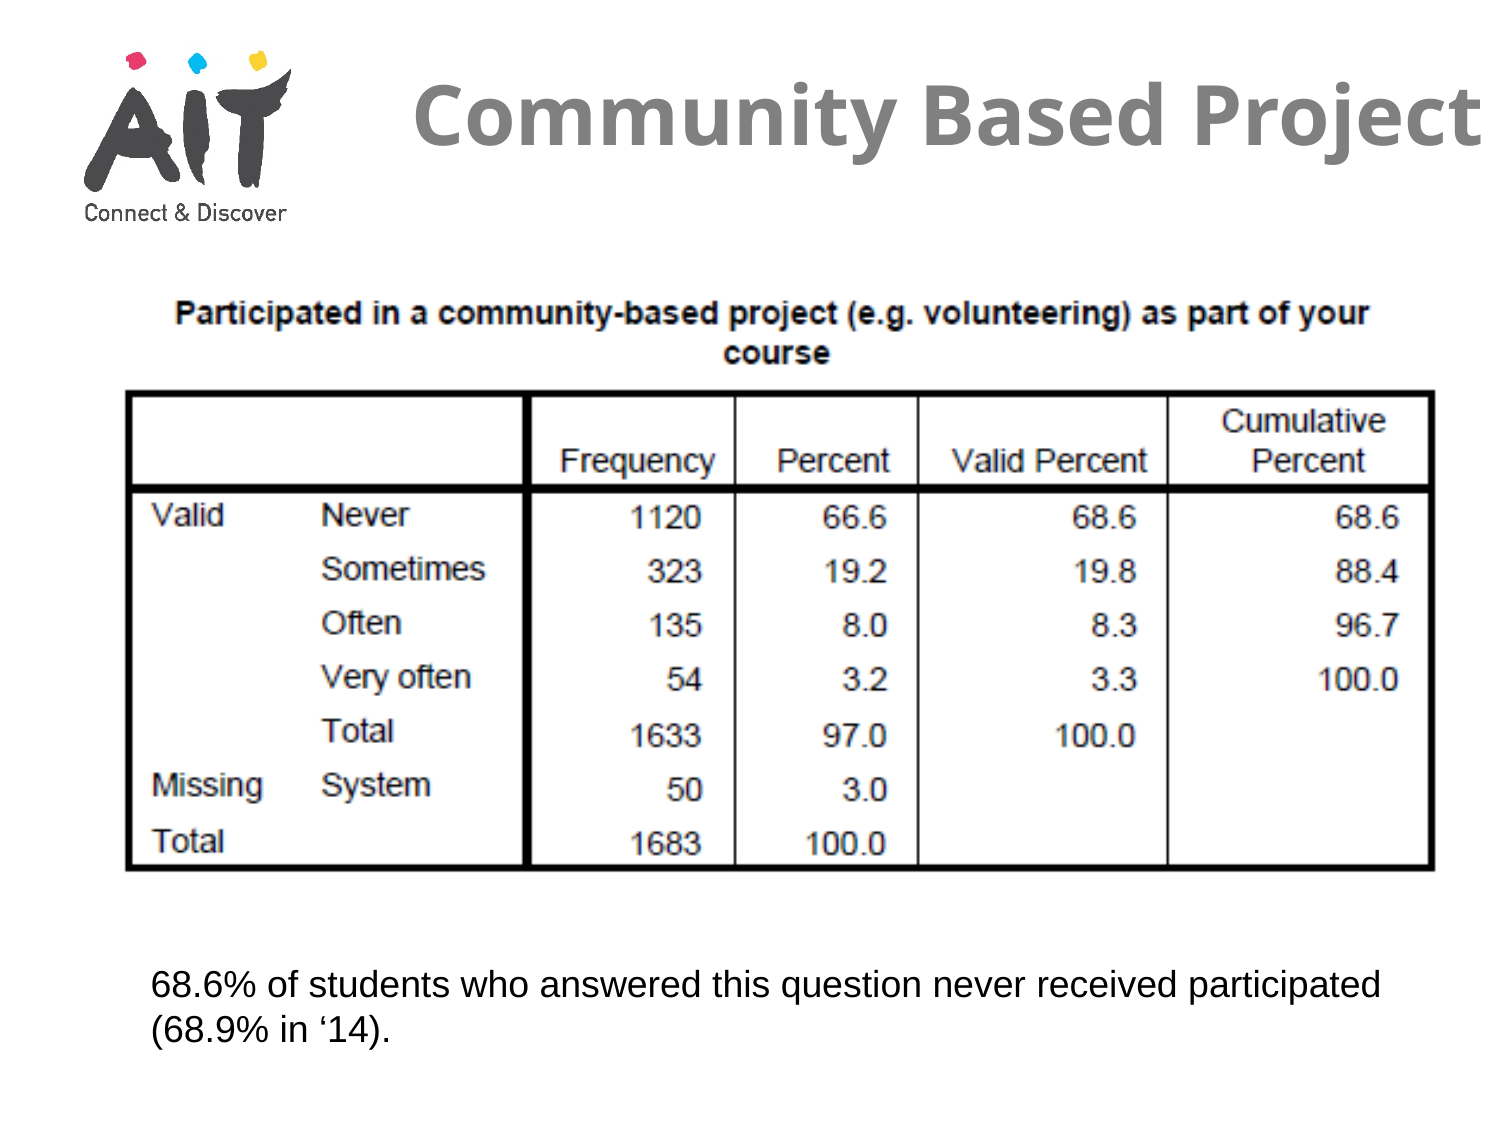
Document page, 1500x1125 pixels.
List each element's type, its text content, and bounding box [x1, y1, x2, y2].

text_box 68.6% of students who answered this question never received participated (68.9% in ‘14). [135, 952, 1471, 1057]
picture [64, 46, 315, 233]
picture [0, 278, 1500, 906]
text_box Community Based Project [269, 54, 1500, 170]
